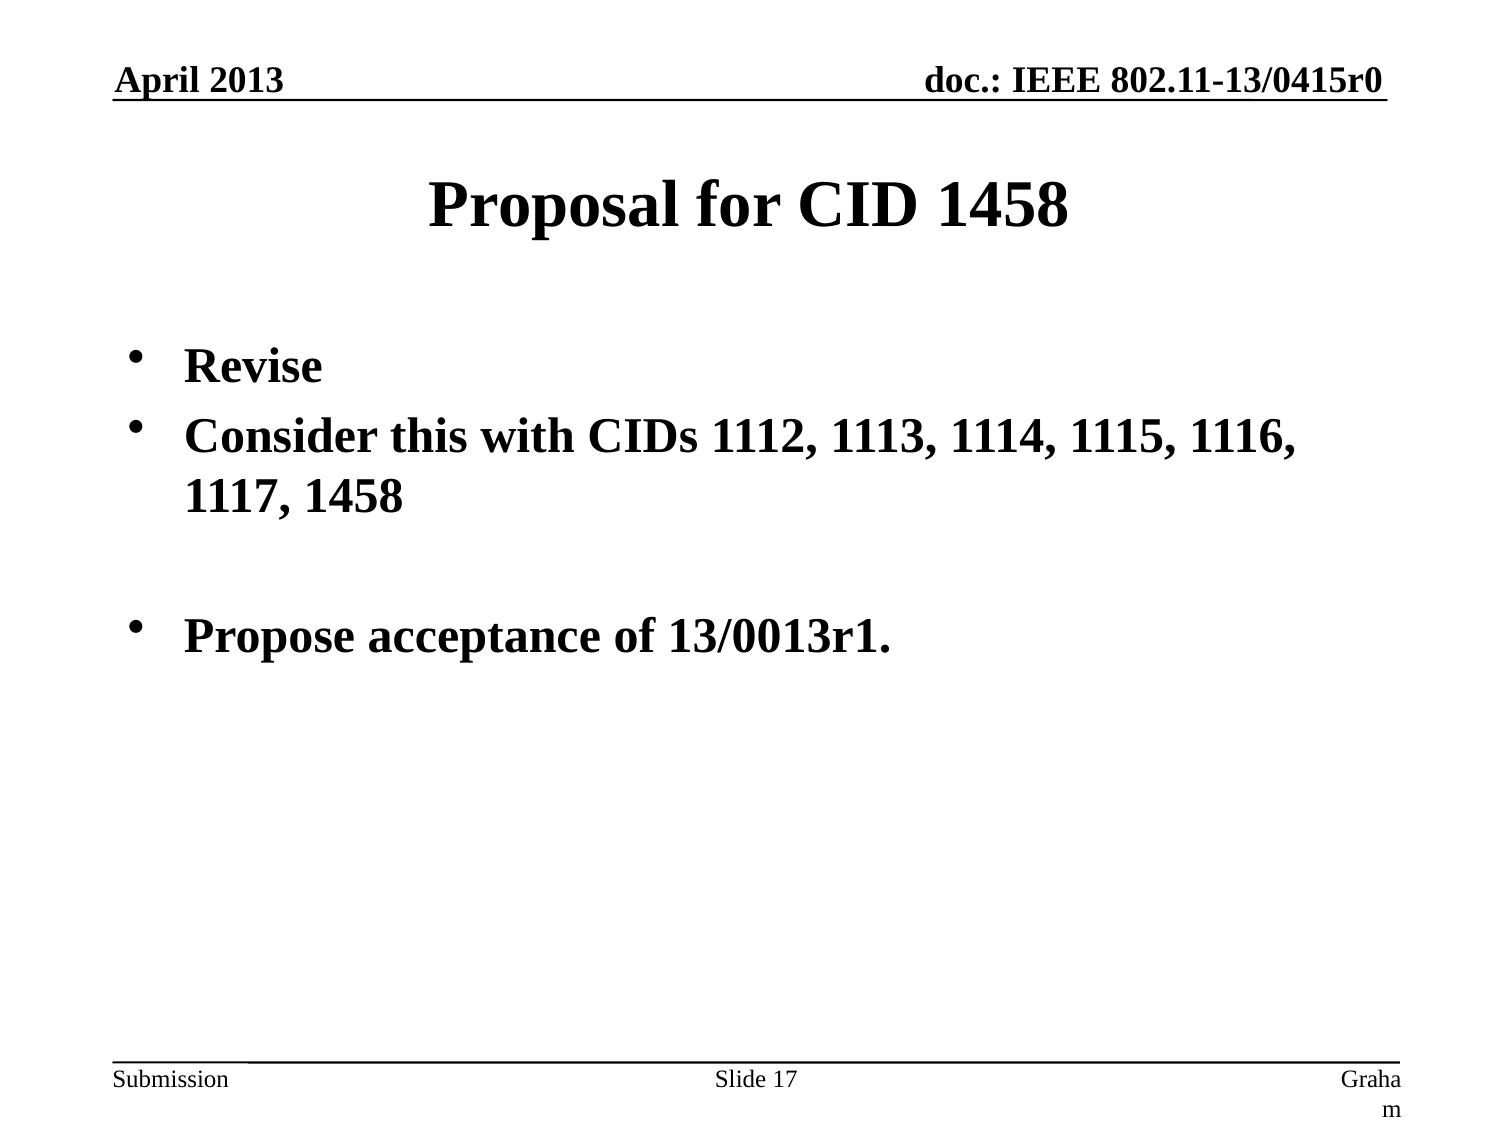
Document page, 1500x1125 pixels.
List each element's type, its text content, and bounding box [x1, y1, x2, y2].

slide_number Slide 17 [712, 1061, 800, 1093]
list Revise Consider this with CIDs 1112, 1113, 1114, 1115, 1116, 1117, 1458 Propose acceptance of 13/0013r1. [112, 324, 1388, 1000]
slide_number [114, 54, 286, 101]
footer Graham Smith, DSP Group [1324, 1061, 1402, 1093]
title Proposal for CID 1458 [112, 112, 1388, 288]
